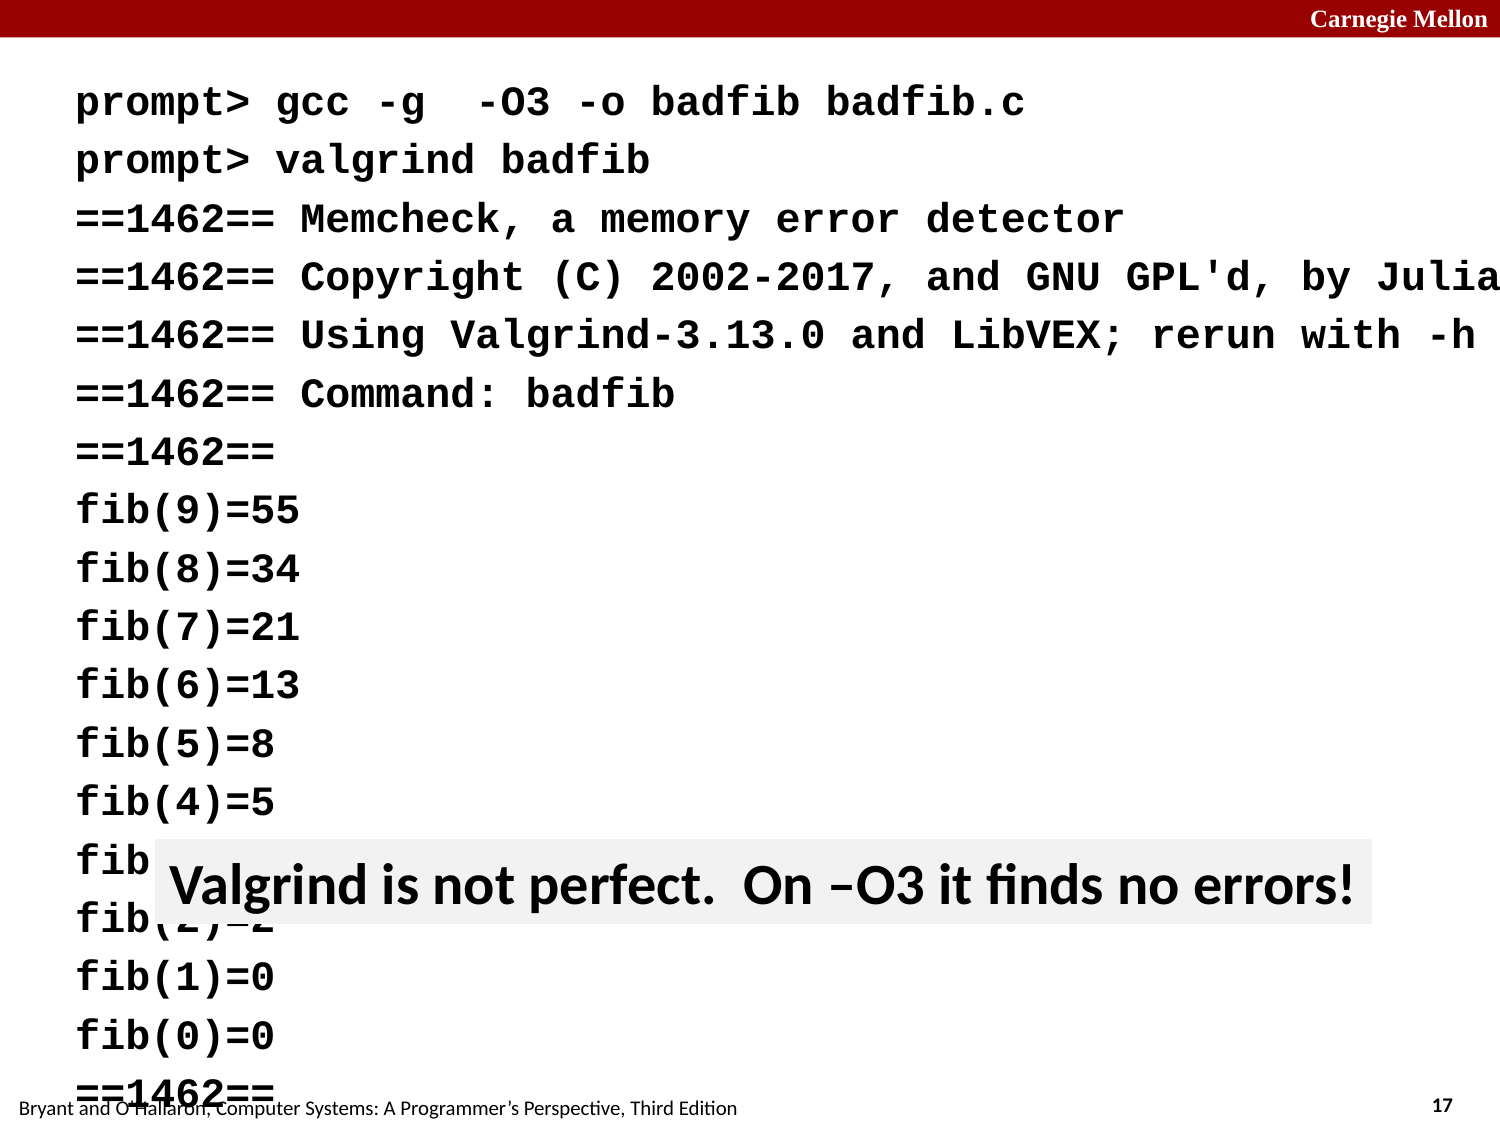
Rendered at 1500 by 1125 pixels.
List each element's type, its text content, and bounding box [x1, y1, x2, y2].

text_box Valgrind is not perfect. On –O3 it finds no errors! [154, 839, 1372, 924]
list prompt> gcc -g -O3 -o badfib badfib.c prompt> valgrind badfib ==1462== Memcheck, a memory error detector ==1462== Copyright (C) 2002-2017, and GNU GPL'd, by Julian Seward et al. ==1462== Using Valgrind-3.13.0 and LibVEX; rerun with -h for copyright info ==1462== Command: badfib ==1462== fib(9)=55 fib(8)=34 fib(7)=21 fib(6)=13 fib(5)=8 fib(4)=5 fib(3)=3 fib(2)=2 fib(1)=0 fib(0)=0 ==1462== ==1462== HEAP SUMMARY: ==1462== in use at exit: 0 bytes in 0 blocks ==1462== total heap usage: 1 allocs, 1 frees, 1,024 bytes allocated ==1462== ==1462== All heap blocks were freed -- no leaks are possible ==1462== ==1462== For counts of detected and suppressed errors, rerun with: -v ==1462== ERROR SUMMARY: 0 errors from 0 contexts (suppressed: 0 from 0) [59, 66, 1500, 883]
